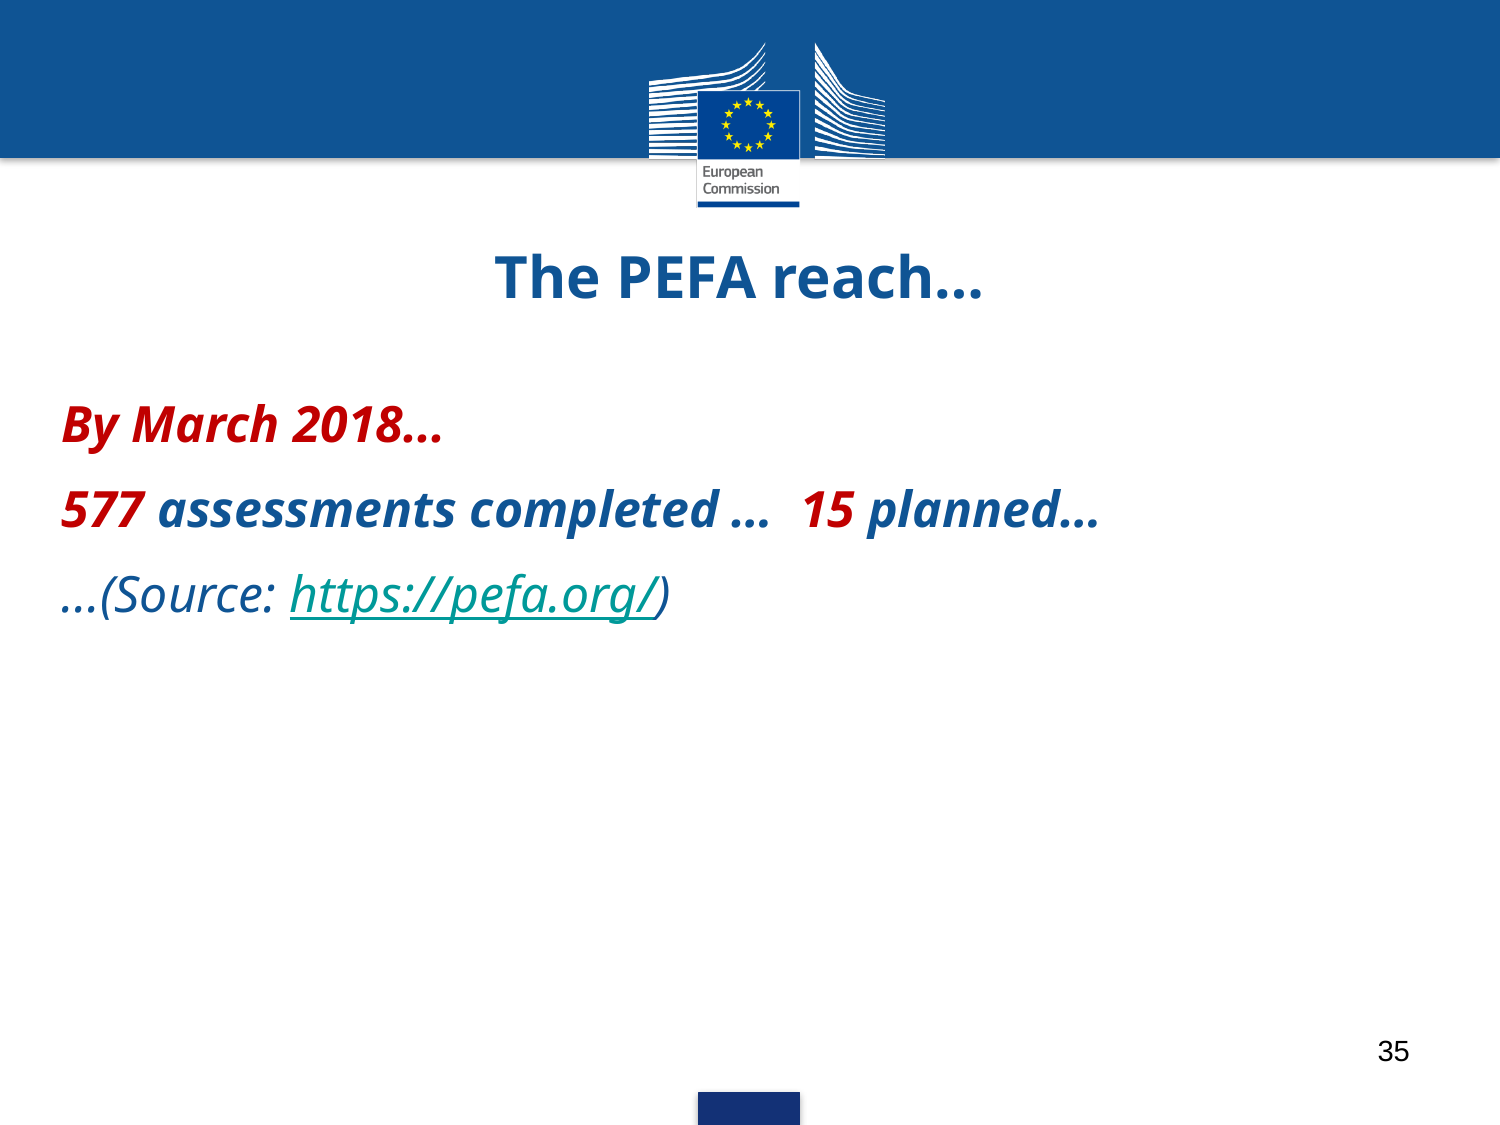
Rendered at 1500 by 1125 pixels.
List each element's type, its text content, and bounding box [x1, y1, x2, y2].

picture [649, 42, 885, 208]
slide_number 35 [1074, 1024, 1426, 1103]
text_box The PEFA reach… [64, 221, 1415, 328]
list By March 2018... 577 assessments completed … 15 planned… ...(Source: https://pefa.org/) [46, 385, 1466, 799]
